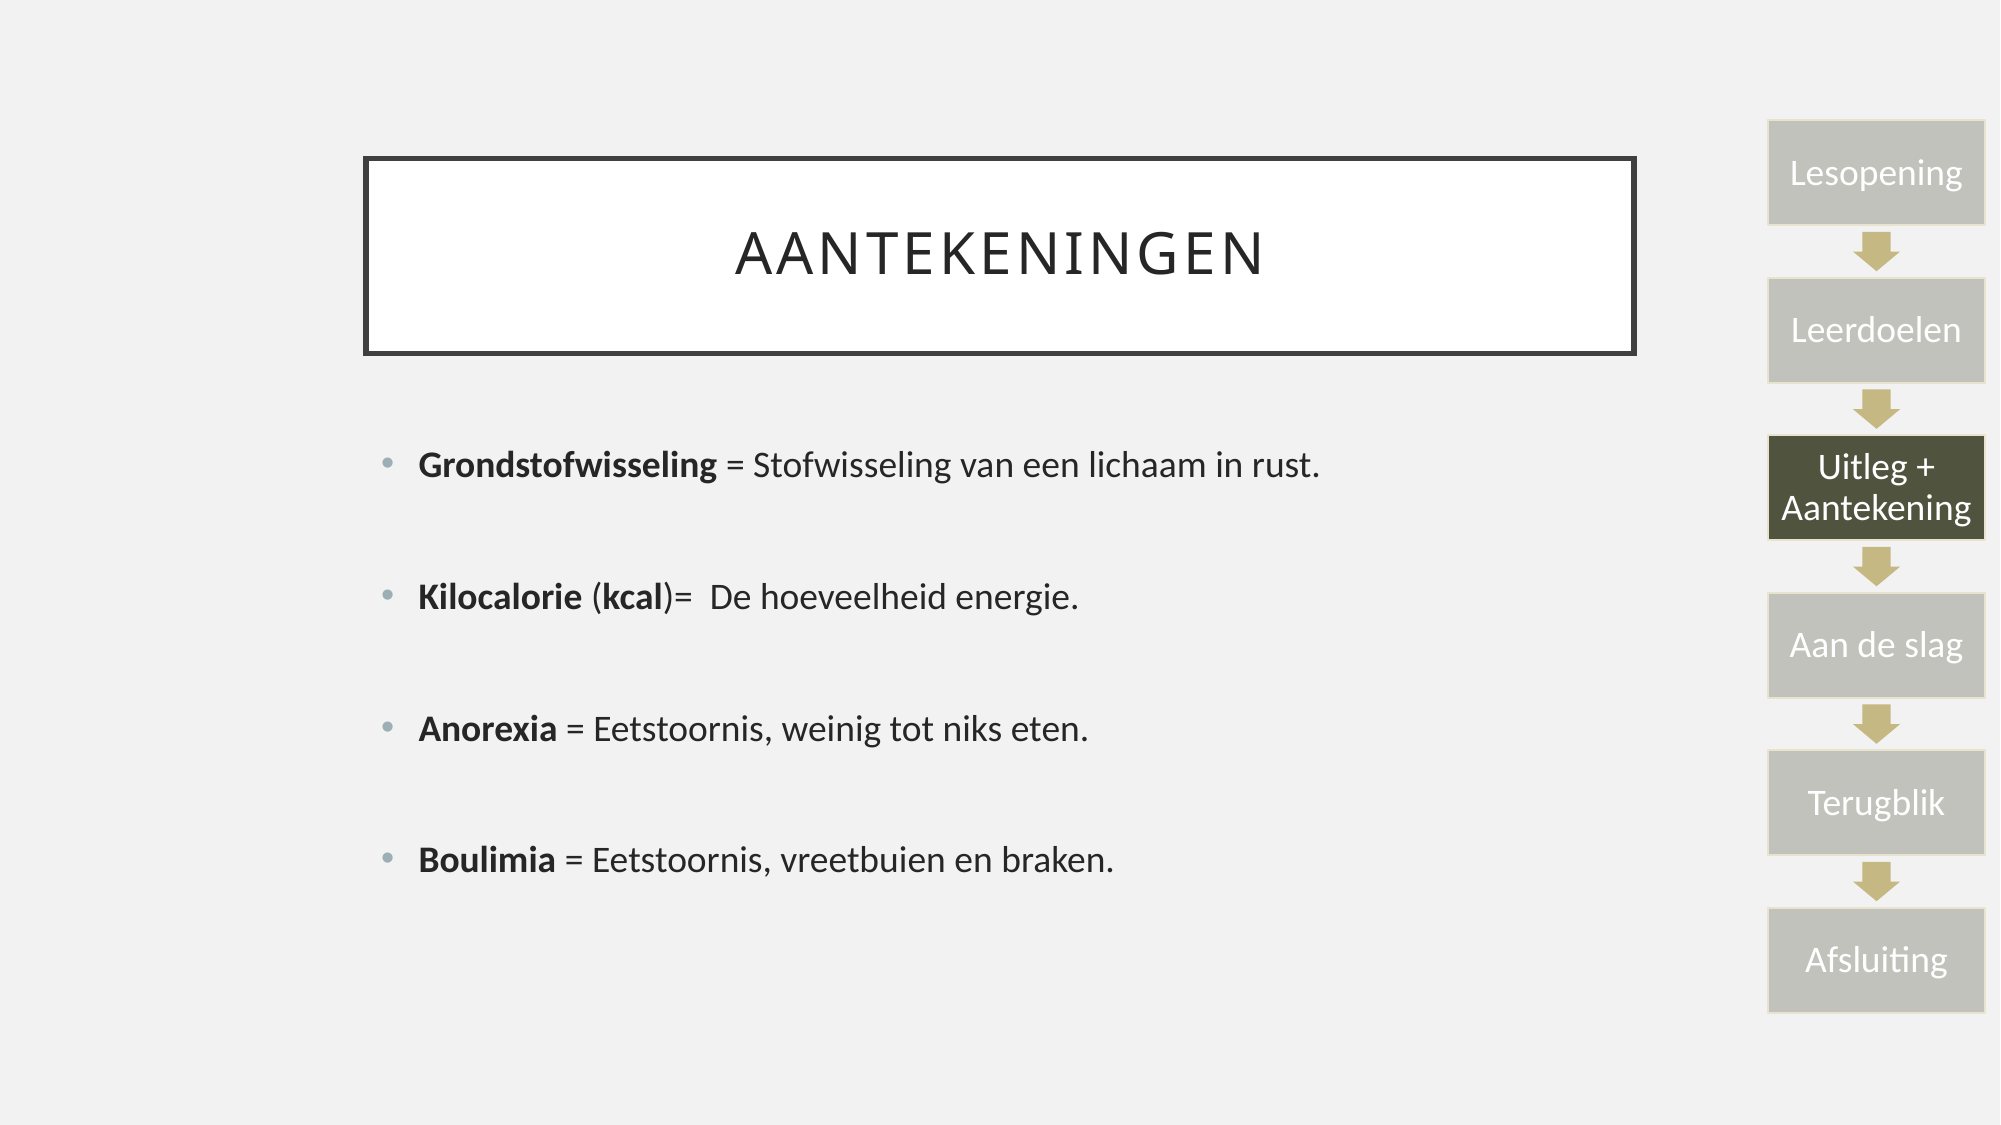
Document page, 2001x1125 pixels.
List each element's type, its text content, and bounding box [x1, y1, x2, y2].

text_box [1753, 119, 2000, 1014]
list Grondstofwisseling = Stofwisseling van een lichaam in rust. Kilocalorie (kcal)= De hoeveelheid energie. Anorexia = Eetstoornis, weinig tot niks eten. Boulimia = Eetstoornis, vreetbuien en braken. [366, 432, 1634, 942]
title aantekeningen [363, 156, 1637, 356]
